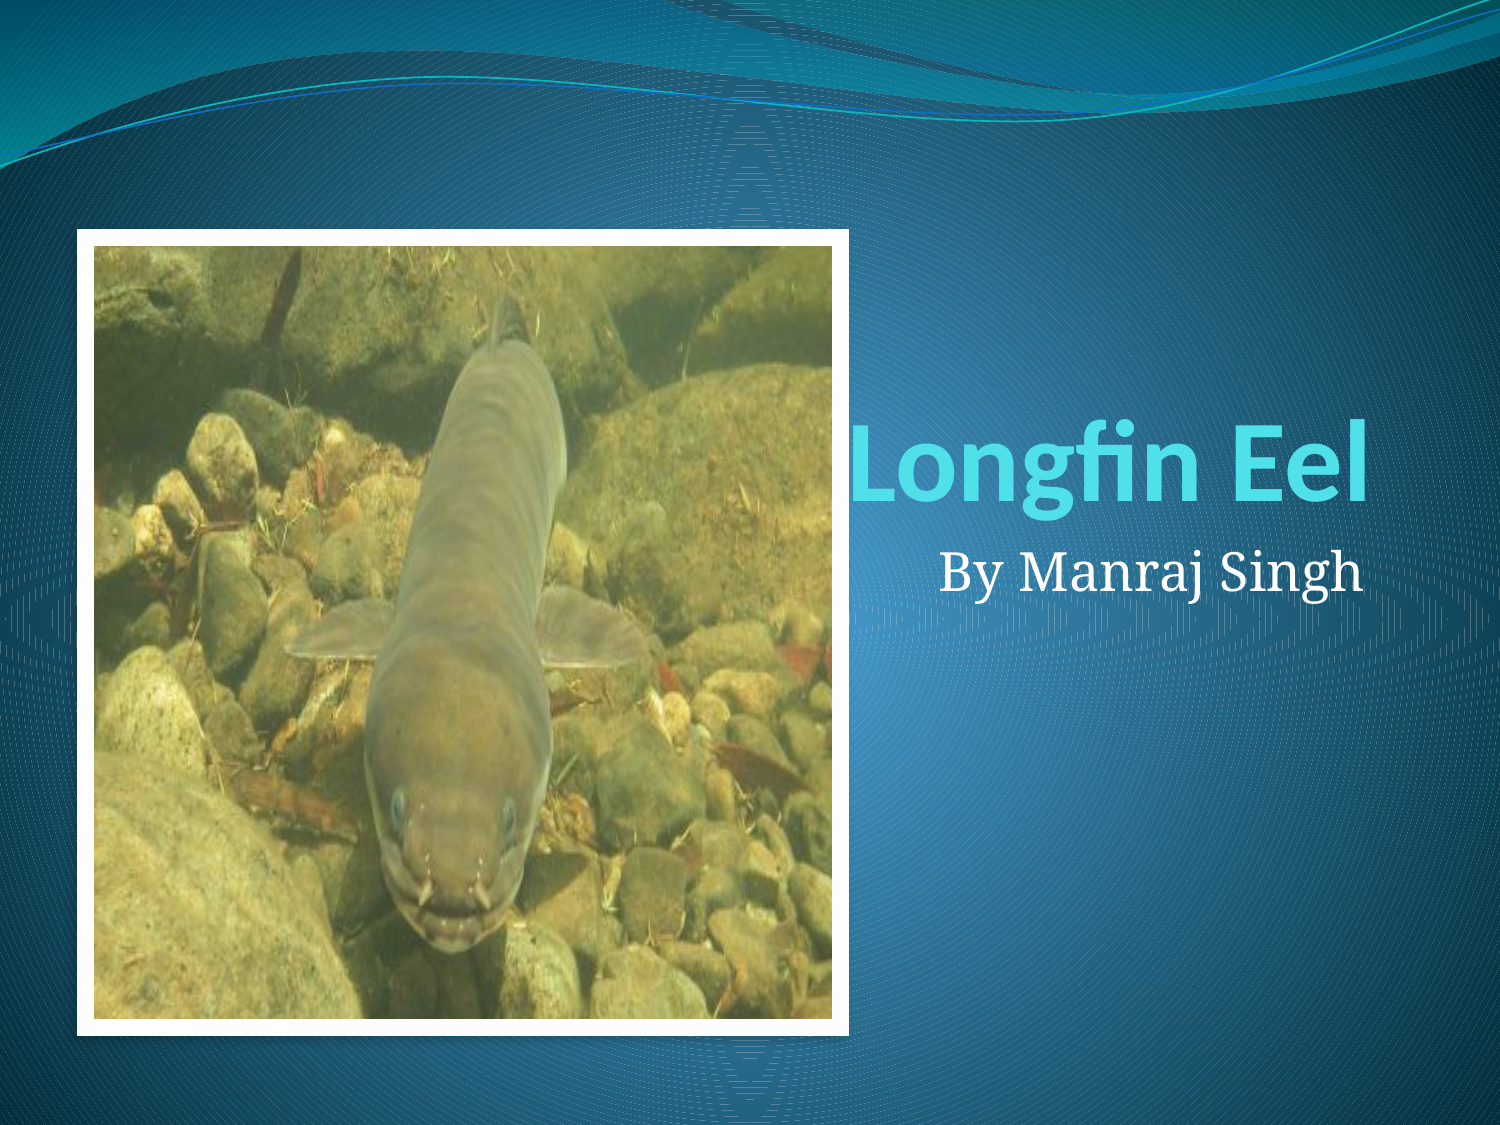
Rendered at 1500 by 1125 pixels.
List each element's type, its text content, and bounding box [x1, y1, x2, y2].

picture [93, 245, 833, 1020]
title Longfin Eel [87, 224, 1376, 525]
subtitle By Manraj Singh [850, 529, 1376, 818]
